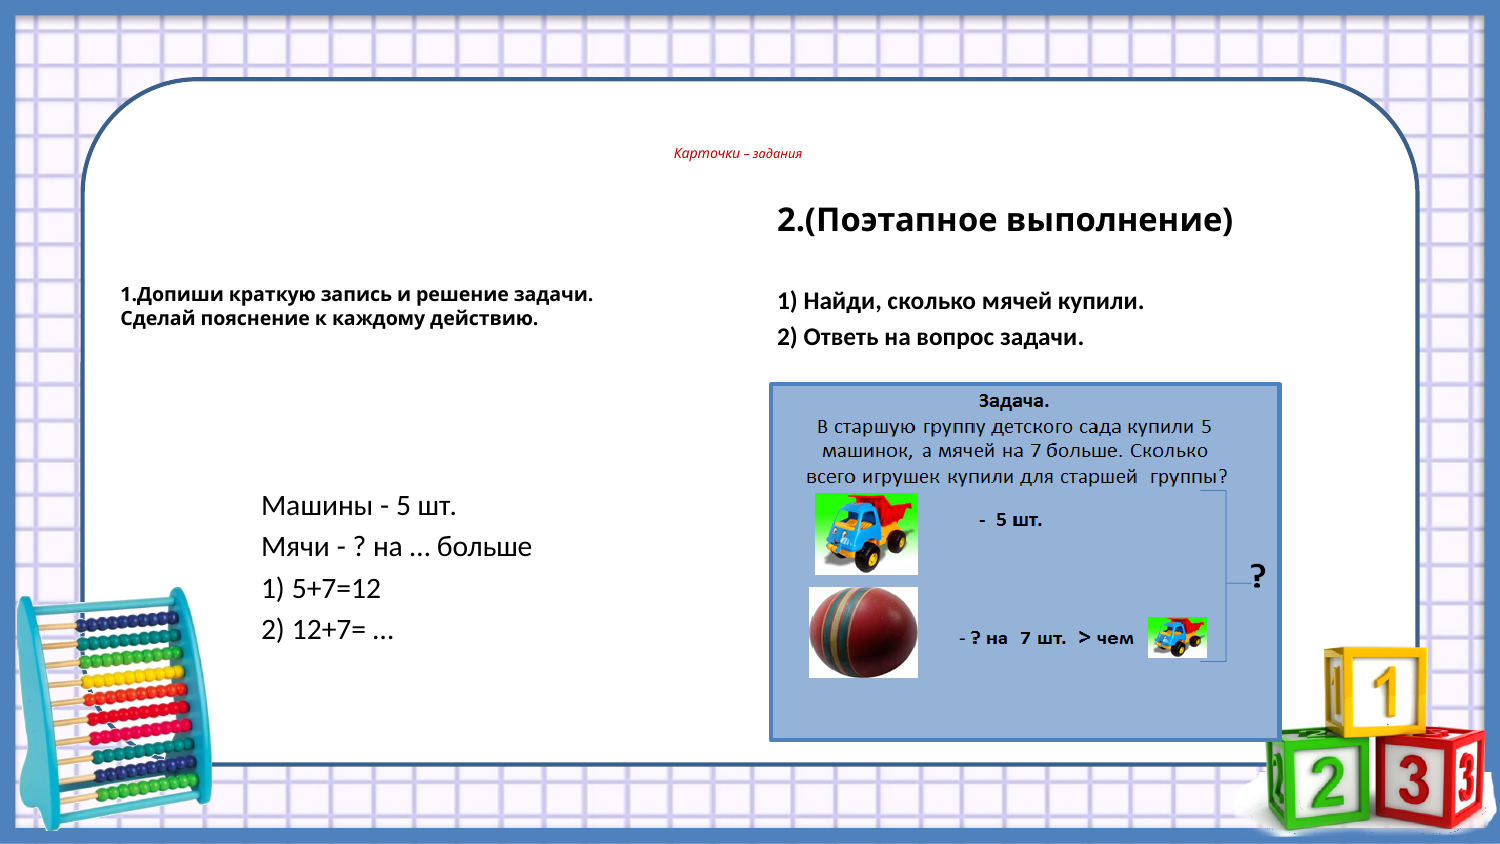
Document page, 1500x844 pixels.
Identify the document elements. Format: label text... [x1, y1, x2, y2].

list 2.(Поэтапное выполнение) 1) Найди, сколько мячей купили. 2) Ответь на вопрос задачи. [761, 191, 1425, 267]
list Машины - 5 шт. Мячи - ? на … больше 1) 5+7=12 2) 12+7= … [246, 386, 738, 657]
title Карточки – задания [17, 117, 1459, 201]
list [761, 267, 1425, 754]
list 1.Допиши краткую запись и решение задачи. Сделай пояснение к каждому действию. [105, 147, 738, 369]
picture [16, 16, 1500, 844]
